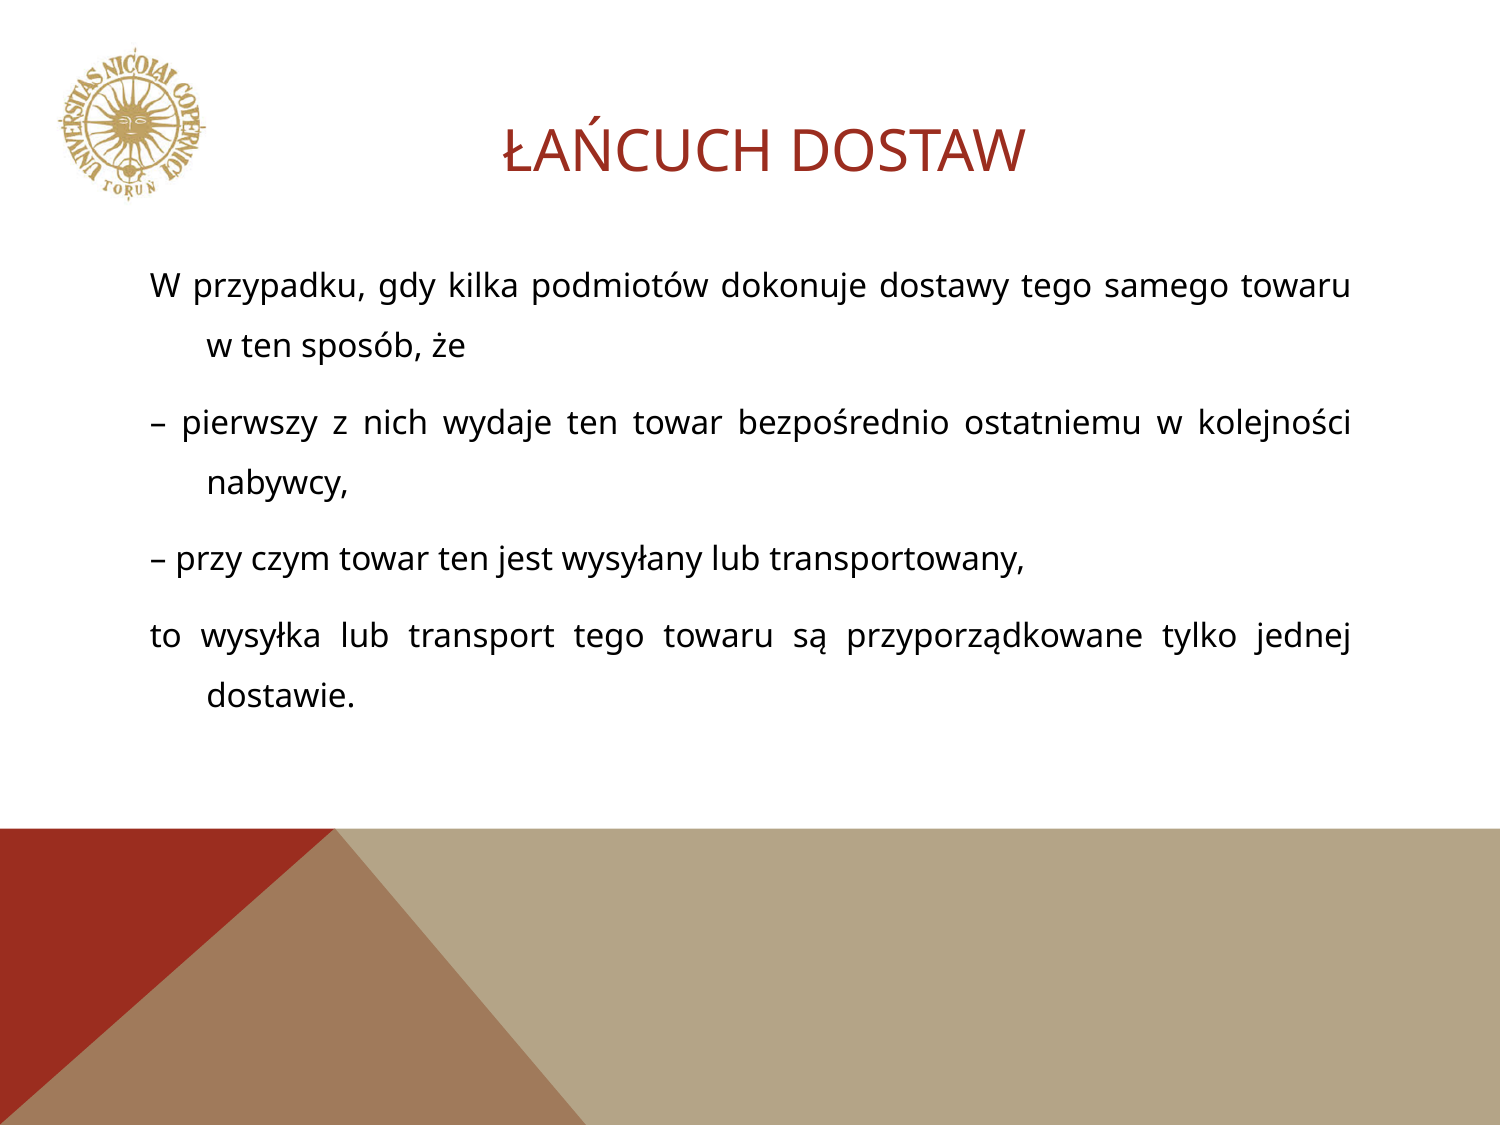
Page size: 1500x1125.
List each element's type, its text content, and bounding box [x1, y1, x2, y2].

list W przypadku, gdy kilka podmiotów dokonuje dostawy tego samego towaru w ten sposób, że – pierwszy z nich wydaje ten towar bezpośrednio ostatniemu w kolejności nabywcy, – przy czym towar ten jest wysyłany lub transportowany, to wysyłka lub transport tego towaru są przyporządkowane tylko jednej dostawie. [134, 180, 1369, 768]
picture [29, 35, 231, 214]
title Łańcuch DOSTAW [235, 75, 1354, 180]
